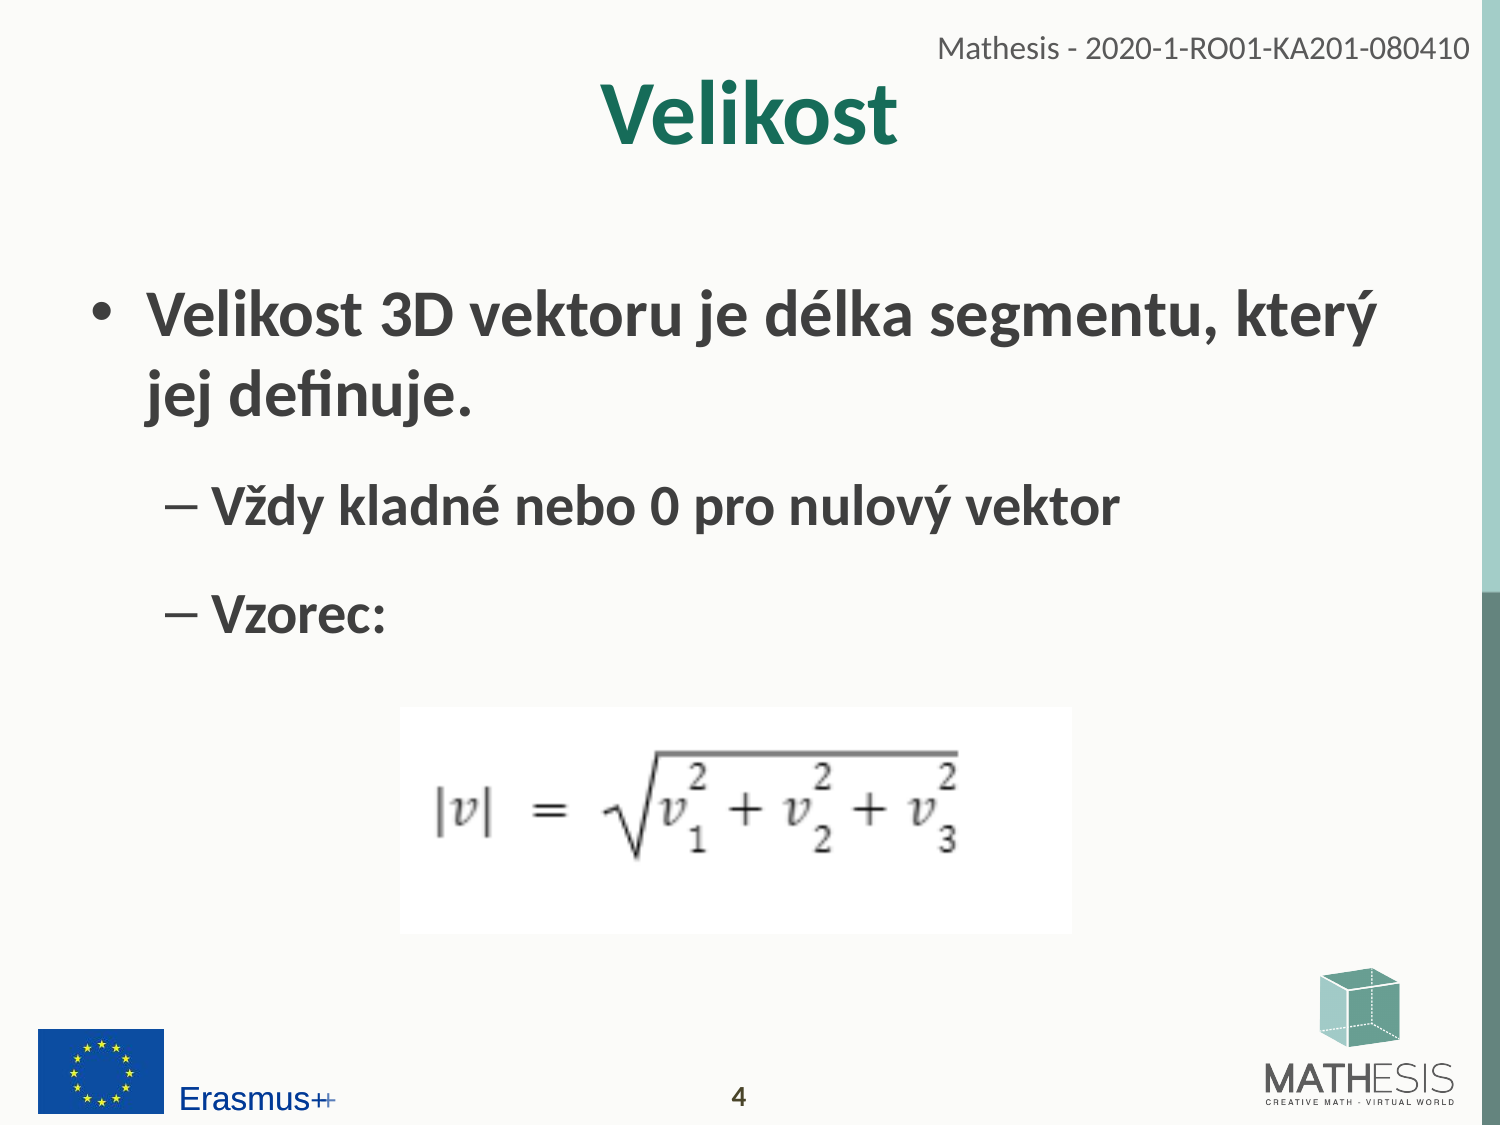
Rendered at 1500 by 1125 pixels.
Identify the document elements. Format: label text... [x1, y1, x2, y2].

picture [38, 1029, 164, 1114]
list Velikost 3D vektoru je délka segmentu, který jej definuje. Vždy kladné nebo 0 pro nulový vektor Vzorec: [75, 262, 1425, 1005]
title Velikost [75, 45, 1425, 233]
picture [400, 707, 1072, 934]
